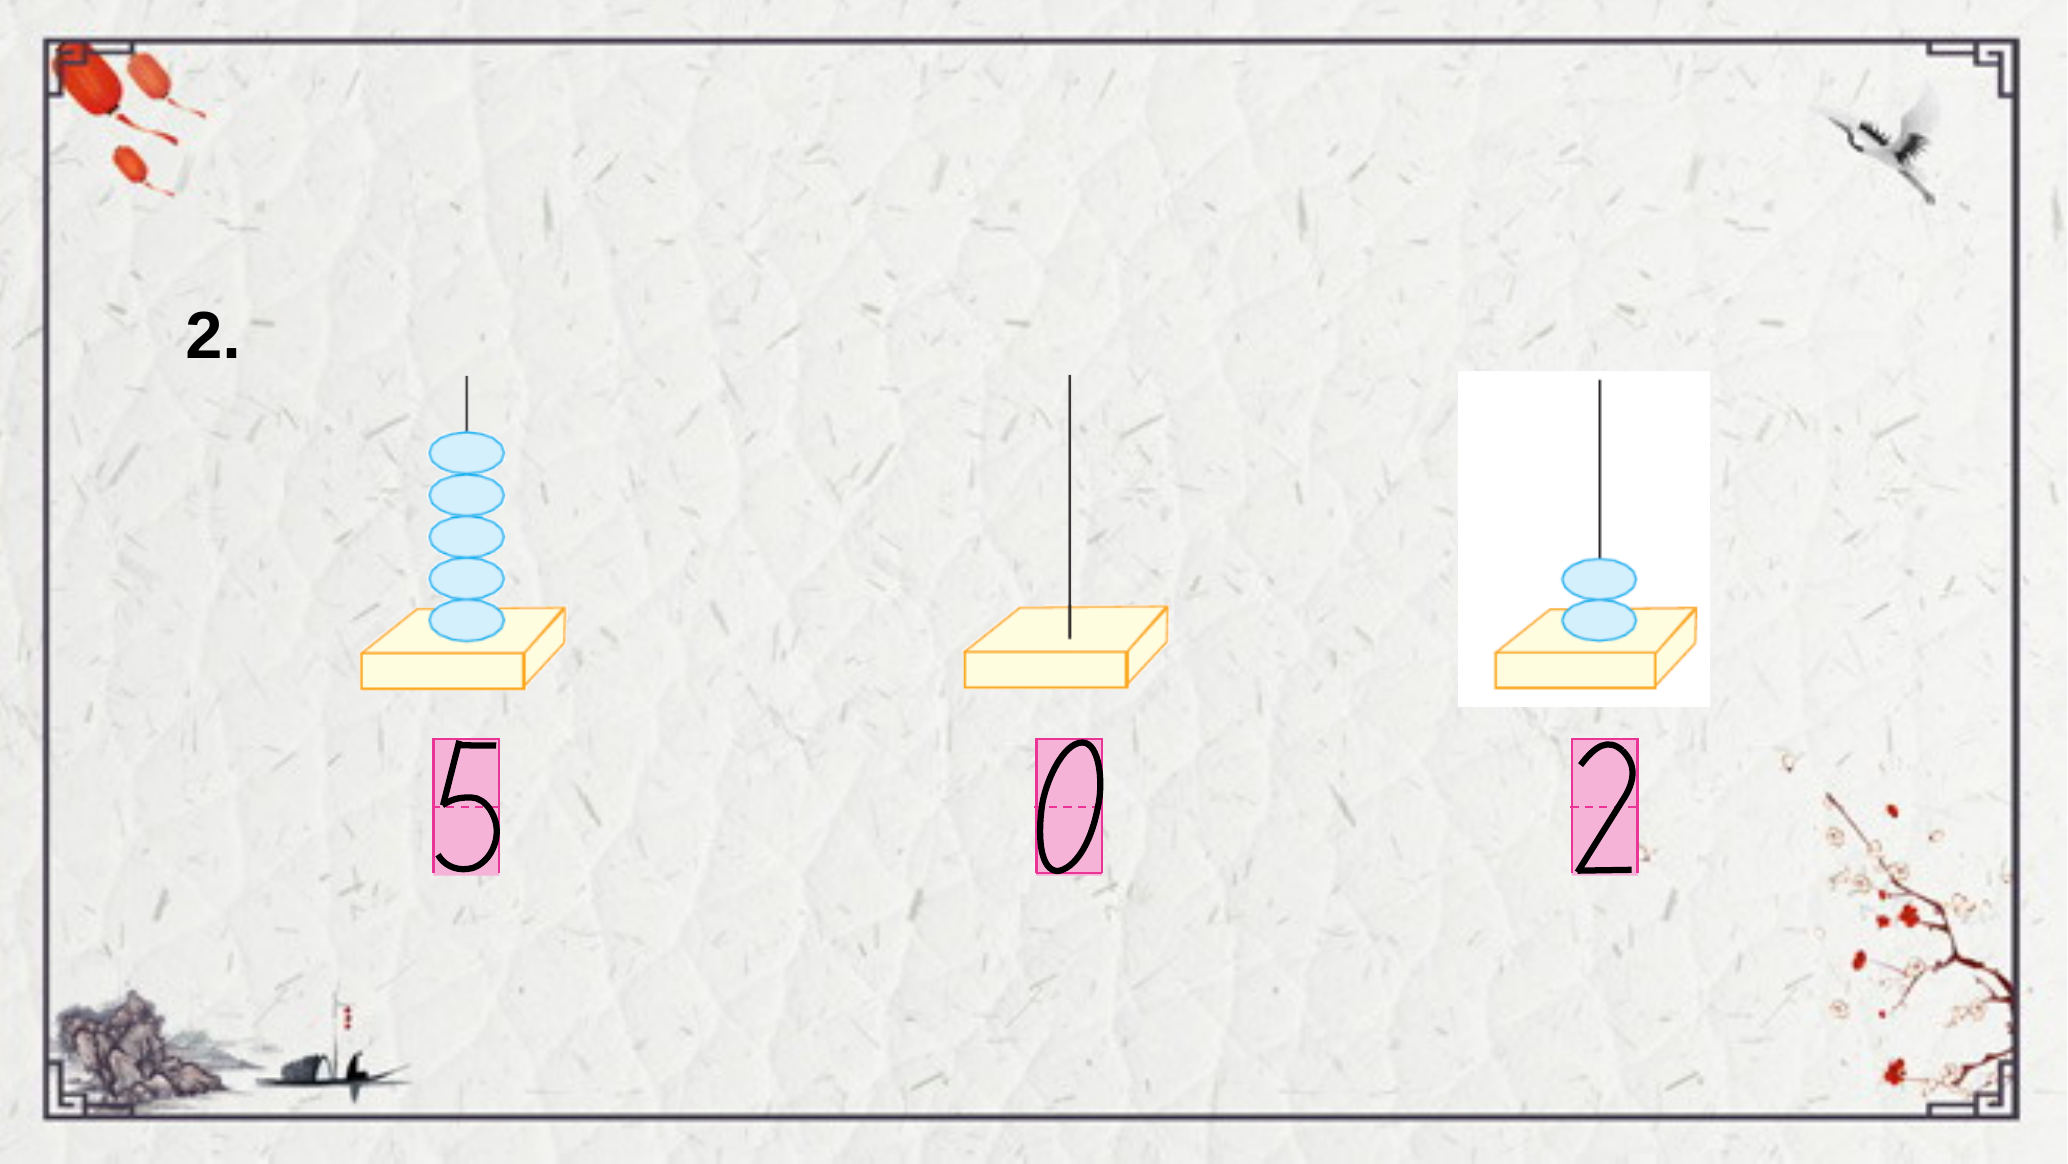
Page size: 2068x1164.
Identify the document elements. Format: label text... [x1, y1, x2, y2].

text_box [1034, 737, 1103, 876]
text_box 2. [170, 284, 290, 380]
picture [0, 0, 2068, 1164]
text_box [1577, 744, 1633, 873]
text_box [437, 740, 497, 870]
text_box [1573, 740, 1636, 806]
text_box [432, 847, 500, 877]
text_box [1571, 808, 1639, 877]
